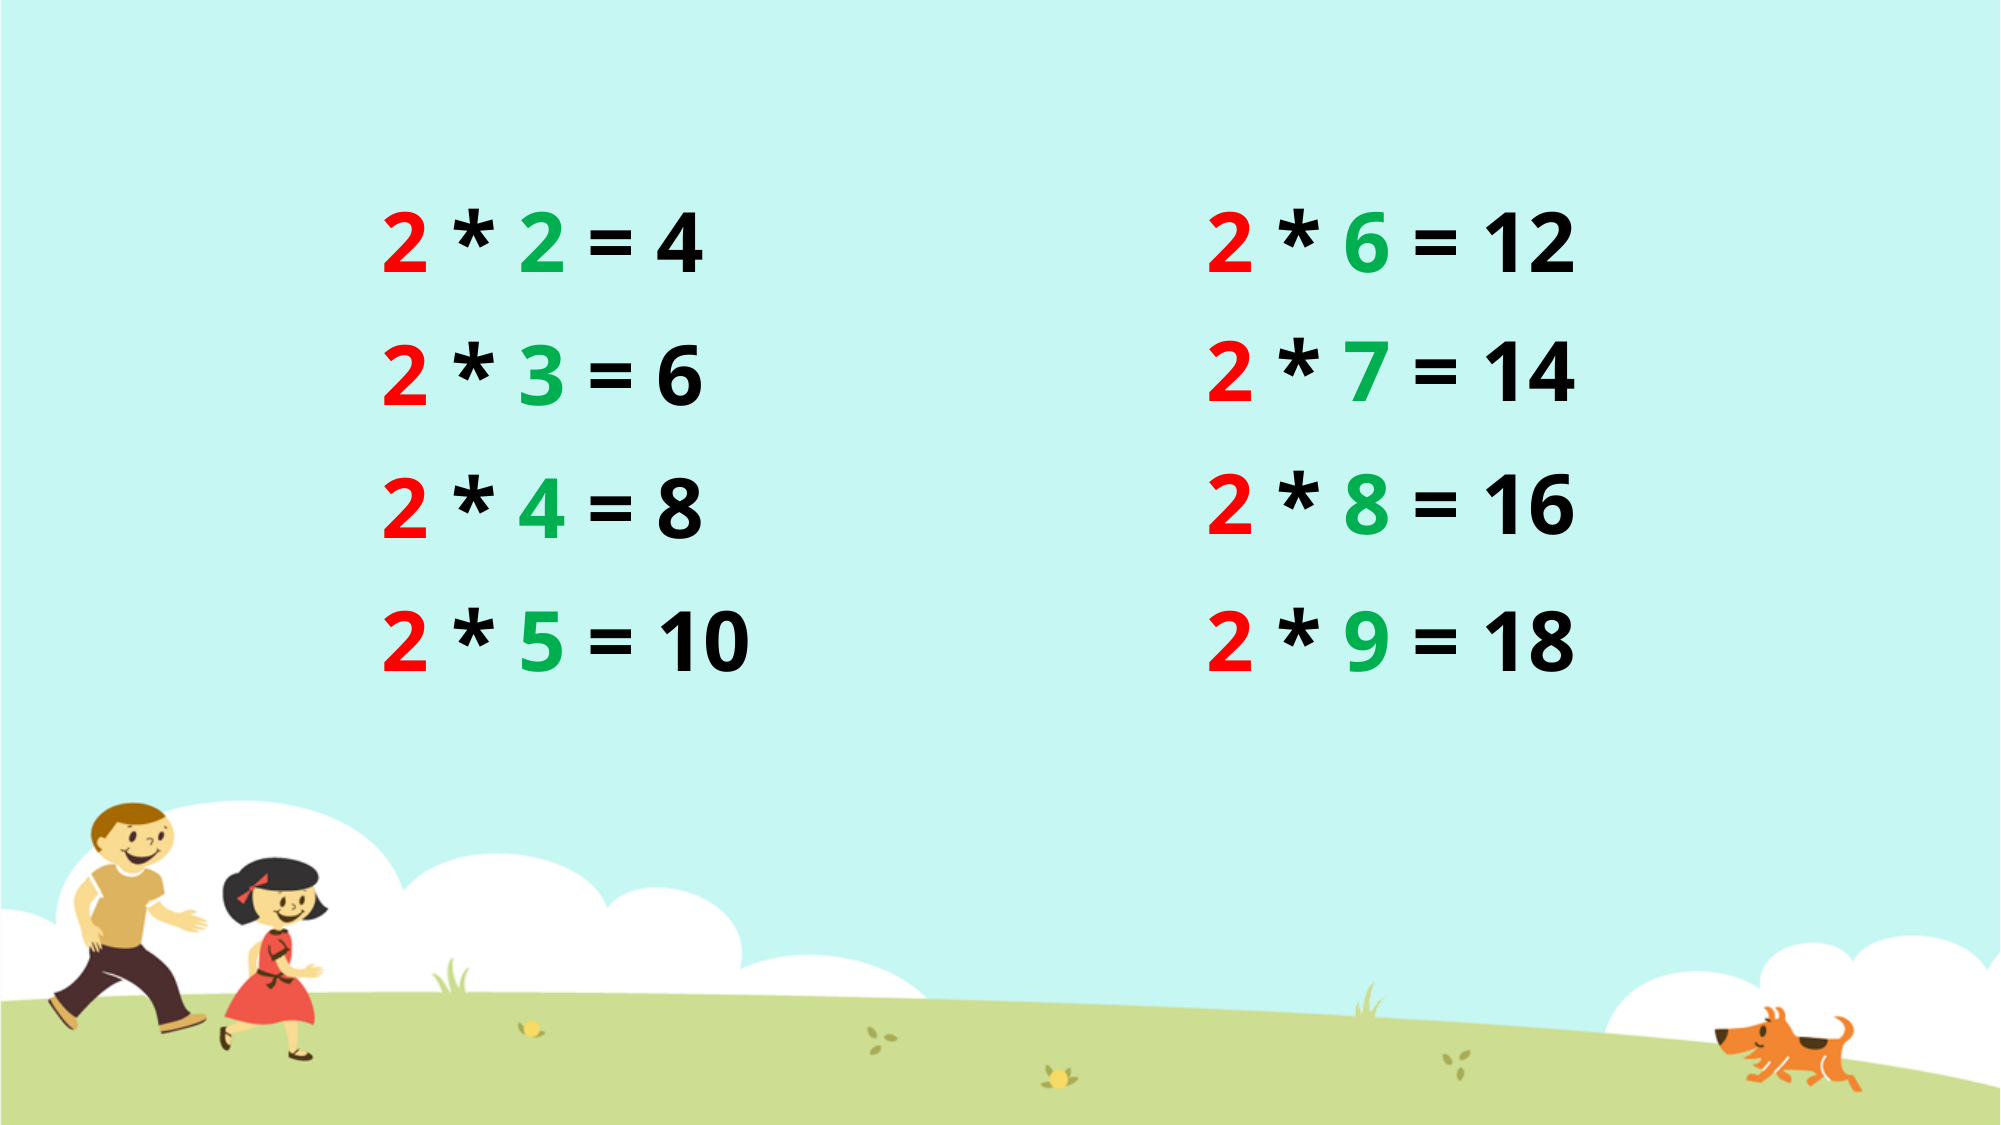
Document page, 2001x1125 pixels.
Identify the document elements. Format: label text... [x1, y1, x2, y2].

text_box 2 * 2 = 4 [367, 181, 780, 297]
text_box 2 * 4 = 8 [367, 447, 780, 563]
text_box 2 * 8 = 16 [1192, 443, 1605, 559]
picture [0, 0, 2001, 1125]
text_box 2 * 3 = 6 [367, 314, 743, 430]
text_box 2 * 9 = 18 [1192, 580, 1622, 696]
text_box 2 * 7 = 14 [1192, 310, 1644, 426]
text_box 2 * 6 = 12 [1192, 181, 1663, 297]
text_box 2 * 5 = 10 [367, 580, 813, 696]
